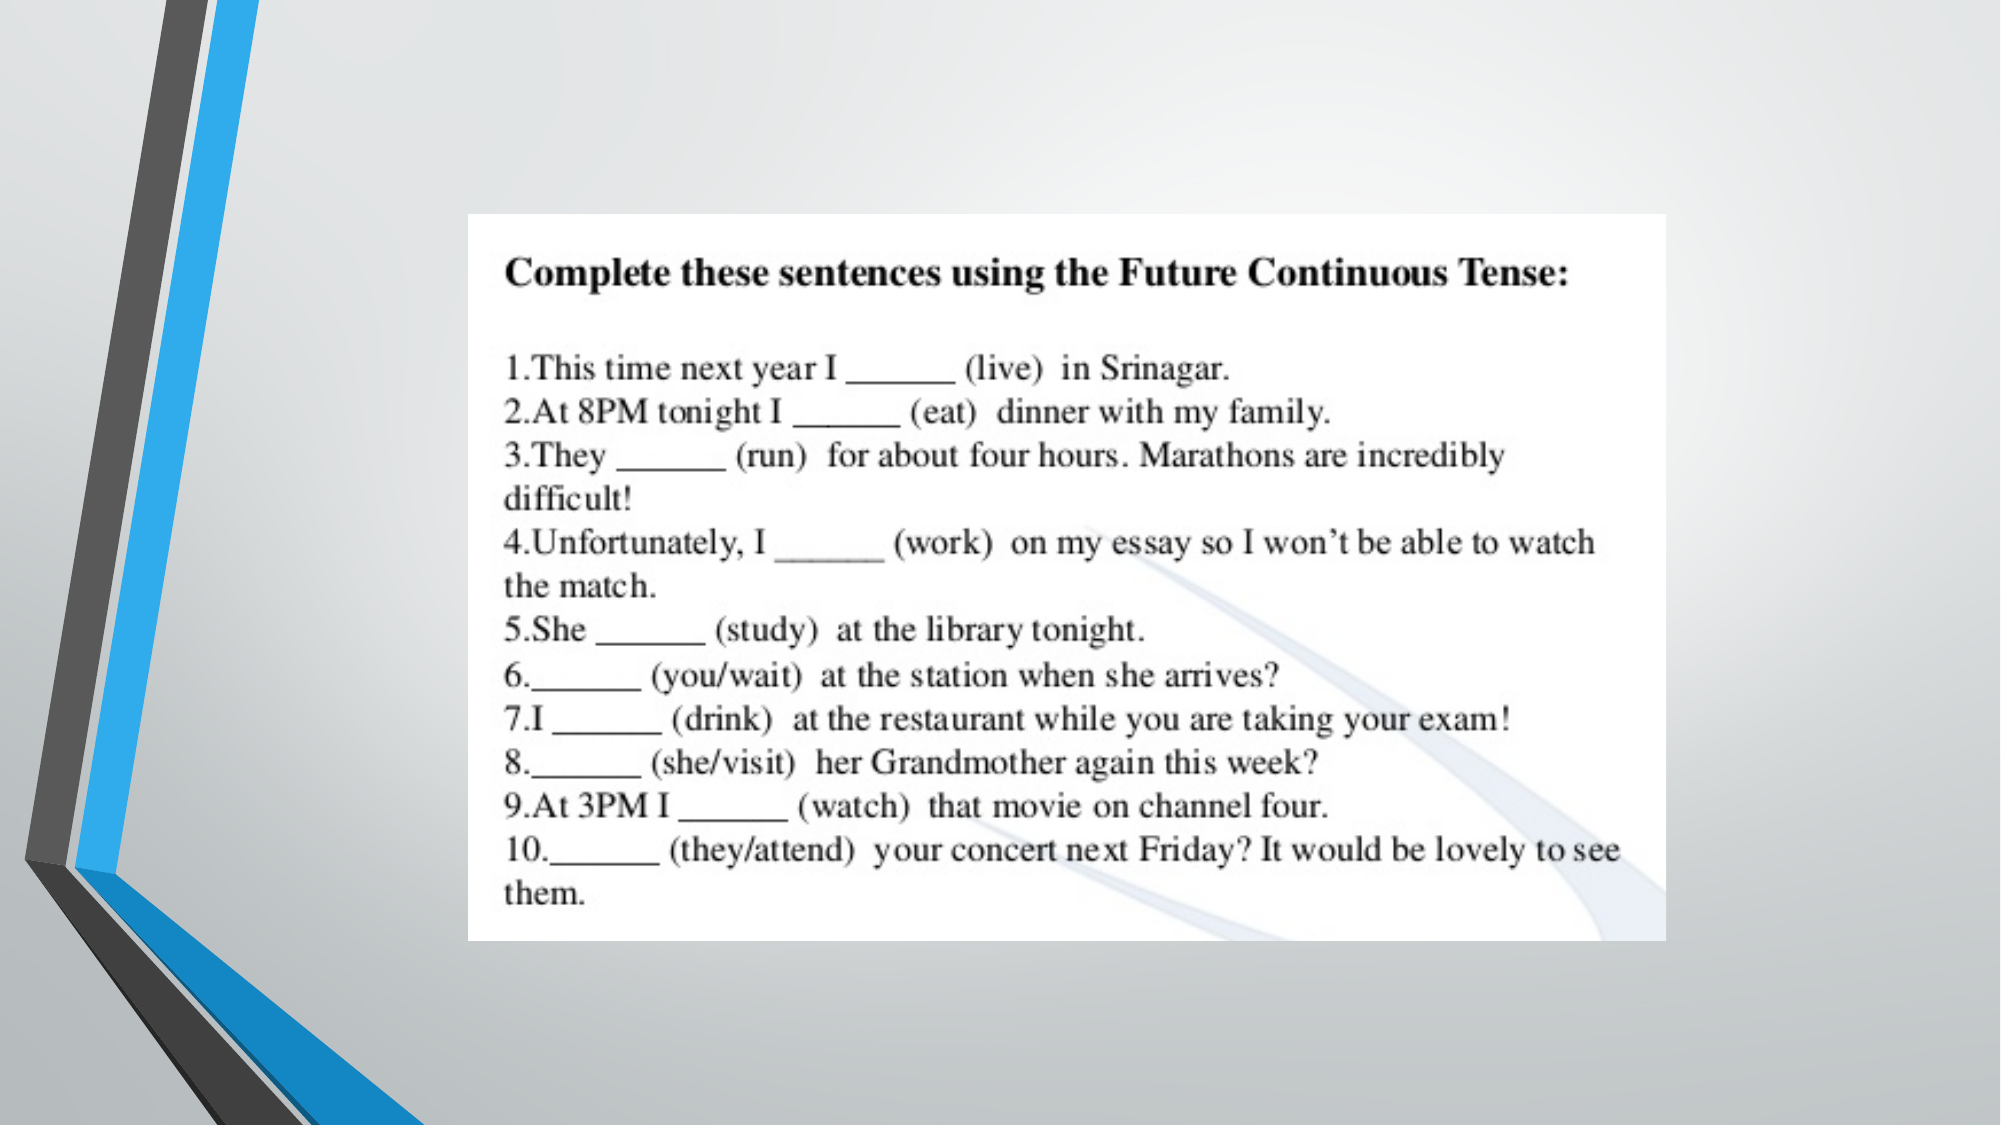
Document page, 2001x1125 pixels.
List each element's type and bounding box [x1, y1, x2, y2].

list [467, 214, 1667, 941]
